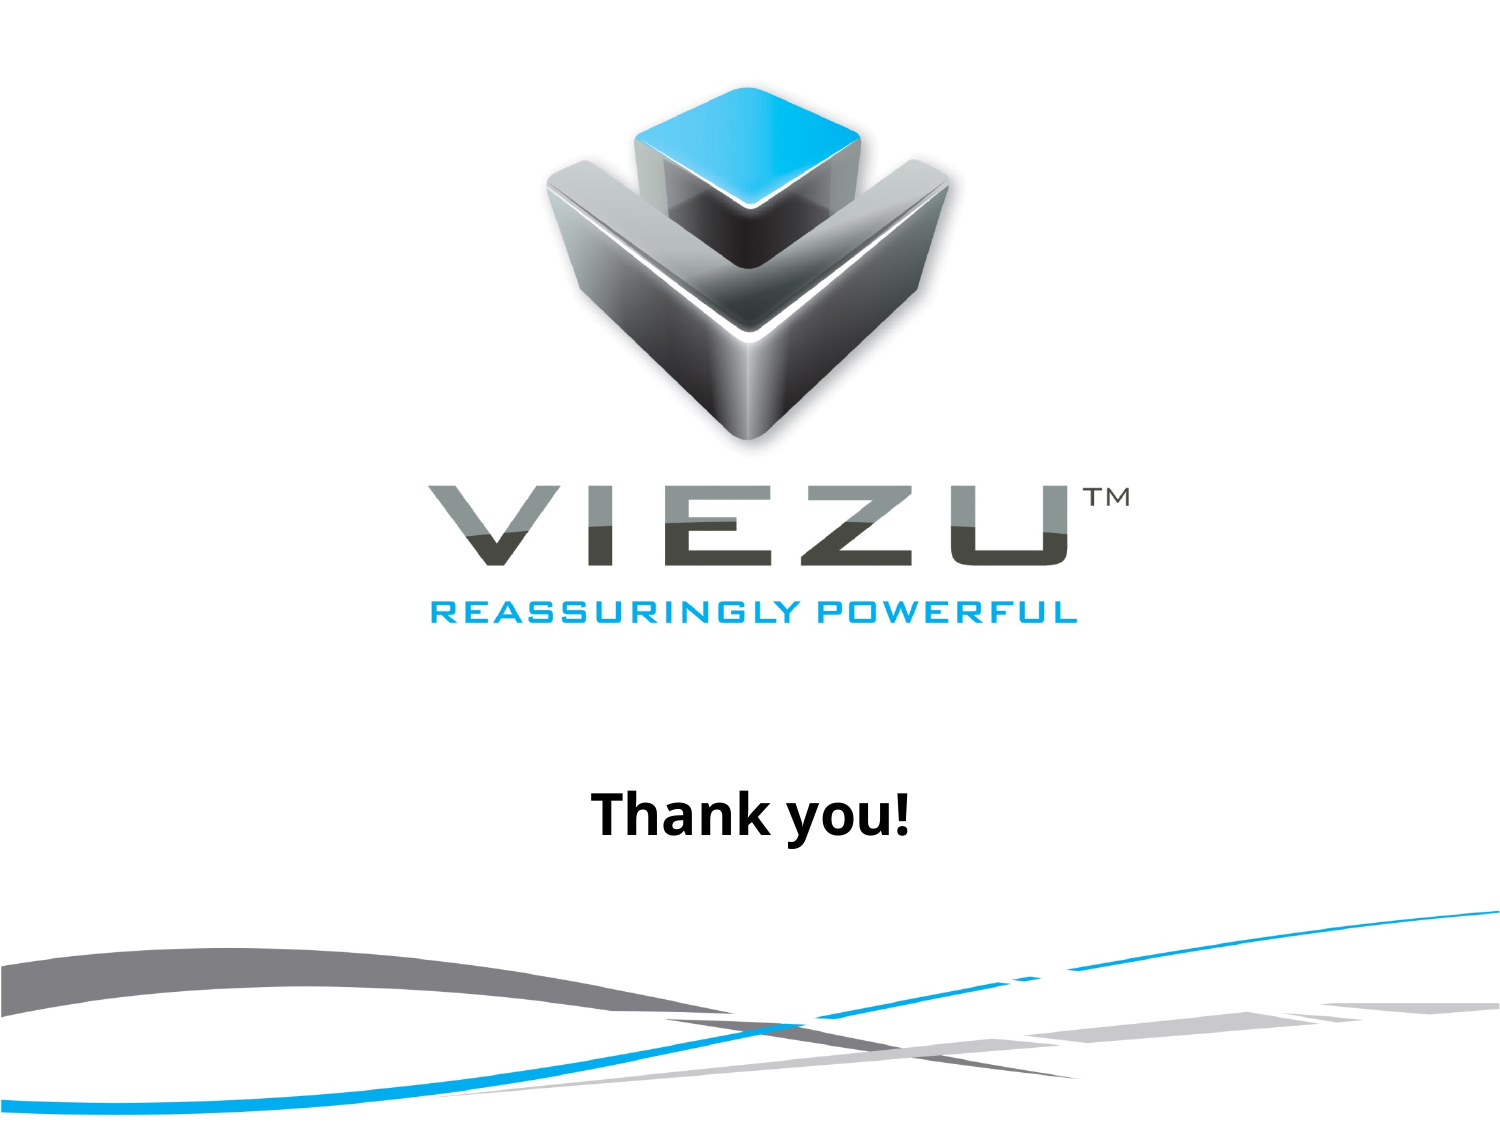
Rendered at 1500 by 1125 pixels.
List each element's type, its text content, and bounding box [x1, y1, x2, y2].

picture [0, 889, 1500, 1125]
picture [230, 55, 1258, 661]
title Thank you! [88, 727, 1413, 906]
